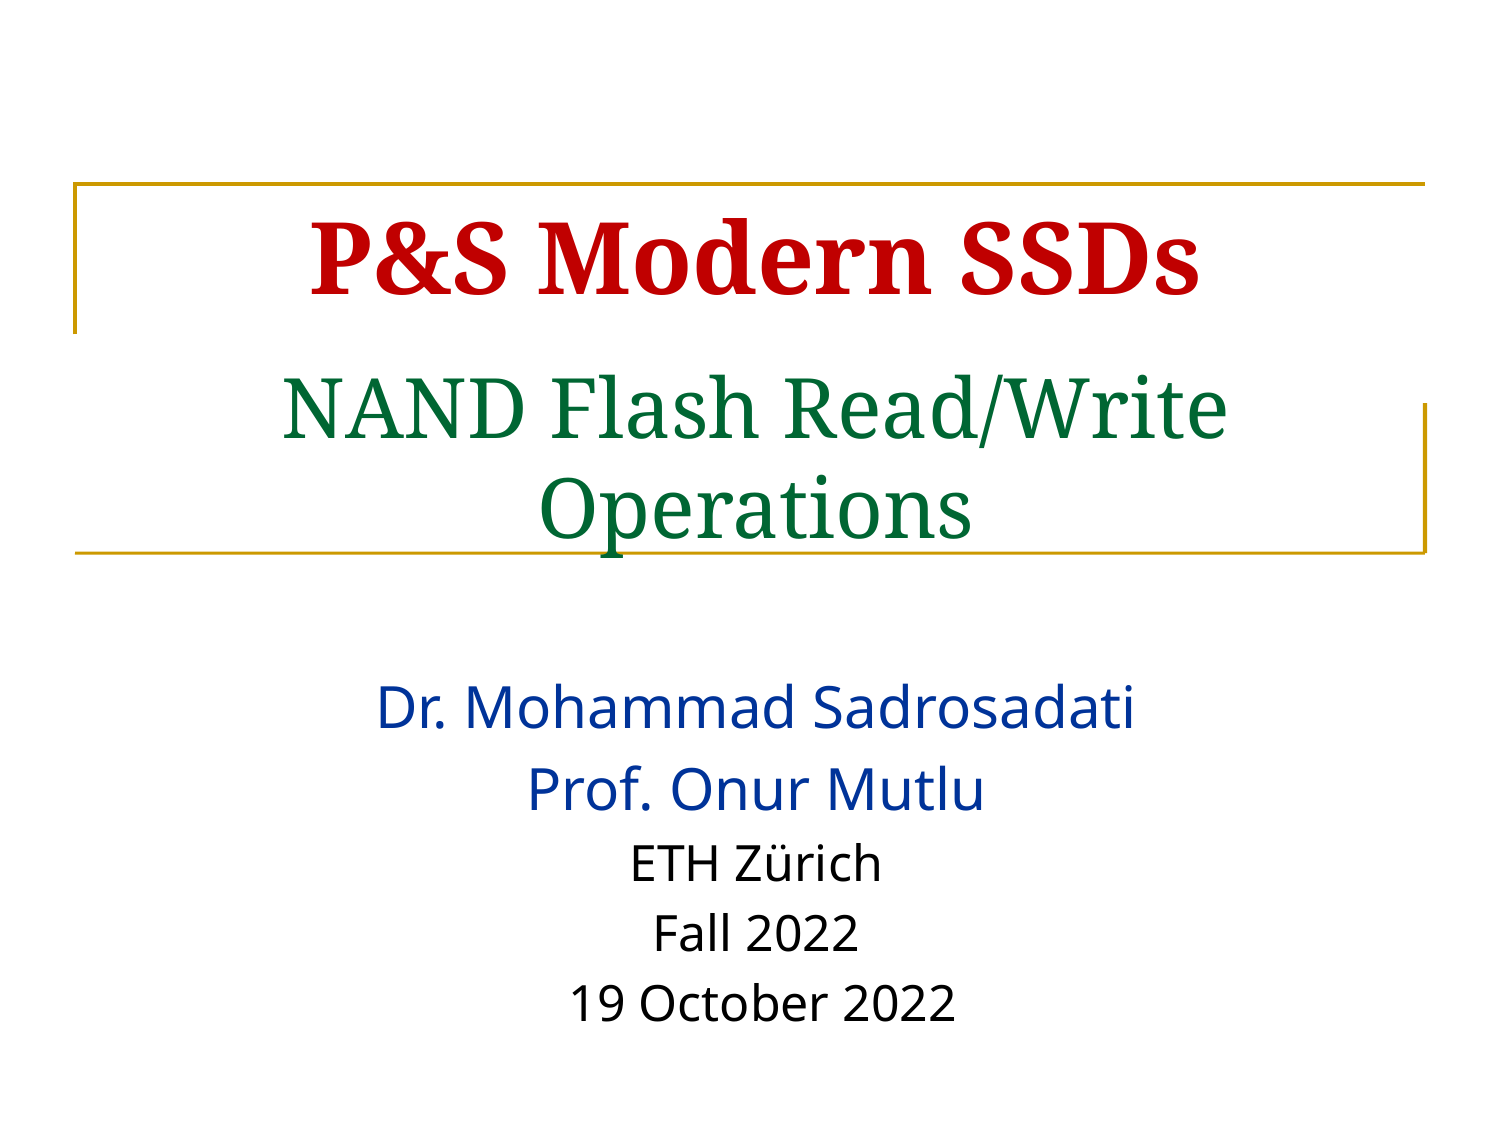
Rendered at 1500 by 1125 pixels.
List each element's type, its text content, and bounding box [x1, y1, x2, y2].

title P&S Modern SSDs NAND Flash Read/Write Operations [62, 187, 1450, 550]
subtitle Dr. Mohammad Sadrosadati Prof. Onur Mutlu ETH Zürich Fall 2022 19 October 2022 [112, 662, 1400, 1038]
